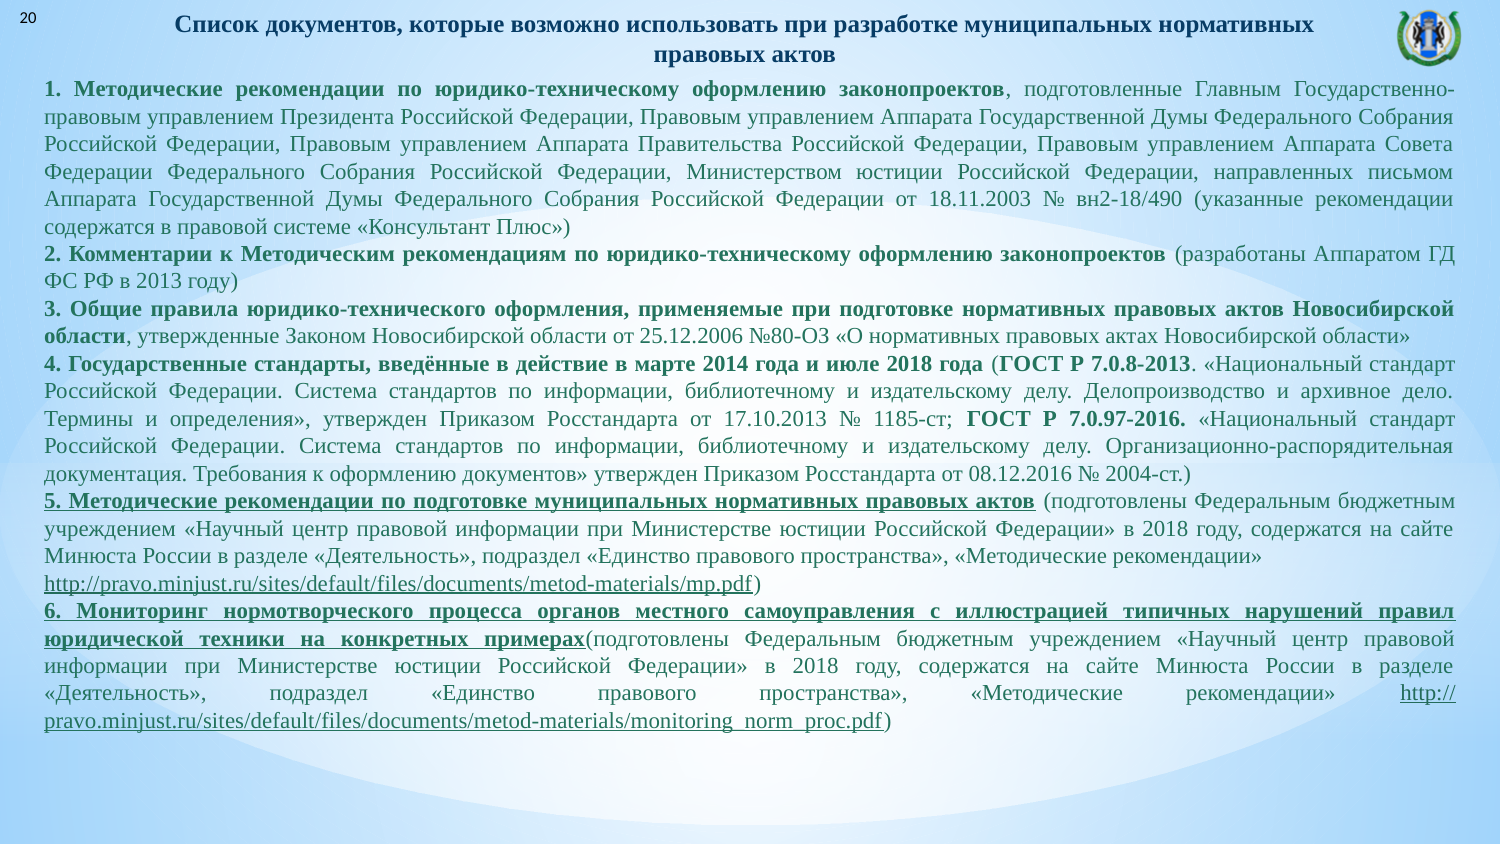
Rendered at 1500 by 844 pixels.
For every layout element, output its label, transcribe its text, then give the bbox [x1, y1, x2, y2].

slide_number 20 [3, 4, 54, 50]
picture [1396, 8, 1462, 67]
text_box 1. Методические рекомендации по юридико-техническому оформлению законопроектов, подготовленные Главным Государственно-правовым управлением Президента Российской Федерации, Правовым управлением Аппарата Государственной Думы Федерального Собрания Российской Федерации, Правовым управлением Аппарата Правительства Российской Федерации, Правовым управлением Аппарата Совета Федерации Федерального Собрания Российской Федерации, Министерством юстиции Российской Федерации, направленных письмом Аппарата Государственной Думы Федерального Собрания Российской Федерации от 18.11.2003 № вн2-18/490 (указанные рекомендации содержатся в правовой системе «Консультант Плюс») 2. Комментарии к Методическим рекомендациям по юридико-техническому оформлению законопроектов (разработаны Аппаратом ГД ФС РФ в 2013 году) 3. Общие правила юридико-технического оформления, применяемые при подготовке нормативных правовых актов Новосибирской области, утвержденные Законом Новосибирской области от 25.12.2006 №80-ОЗ «О нормативных правовых актах Новосибирской области» 4. Государственные стандарты, введённые в действие в марте 2014 года и июле 2018 года (ГОСТ Р 7.0.8-2013. «Национальный стандарт Российской Федерации. Система стандартов по информации, библиотечному и издательскому делу. Делопроизводство и архивное дело. Термины и определения», утвержден Приказом Росстандарта от 17.10.2013 № 1185-ст; ГОСТ Р 7.0.97-2016. «Национальный стандарт Российской Федерации. Система стандартов по информации, библиотечному и издательскому делу. Организационно-распорядительная документация. Требования к оформлению документов» утвержден Приказом Росстандарта от 08.12.2016 № 2004-ст.) 5. Методические рекомендации по подготовке муниципальных нормативных правовых актов (подготовлены Федеральным бюджетным учреждением «Научный центр правовой информации при Министерстве юстиции Российской Федерации» в 2018 году, содержатся на сайте Минюста России в разделе «Деятельность», подраздел «Единство правового пространства», «Методические рекомендации» http://pravo.minjust.ru/sites/default/files/documents/metod-materials/mp.pdf) 6. Мониторинг нормотворческого процесса органов местного самоуправления с иллюстрацией типичных нарушений правил юридической техники на конкретных примерах(подготовлены Федеральным бюджетным учреждением «Научный центр правовой информации при Министерстве юстиции Российской Федерации» в 2018 году, содержатся на сайте Минюста России в разделе «Деятельность», подраздел «Единство правового пространства», «Методические рекомендации» http://pravo.minjust.ru/sites/default/files/documents/metod-materials/monitoring_norm_proc.pdf) [29, 66, 1471, 771]
text_box Список документов, которые возможно использовать при разработке муниципальных нормативных правовых актов [124, 0, 1366, 66]
